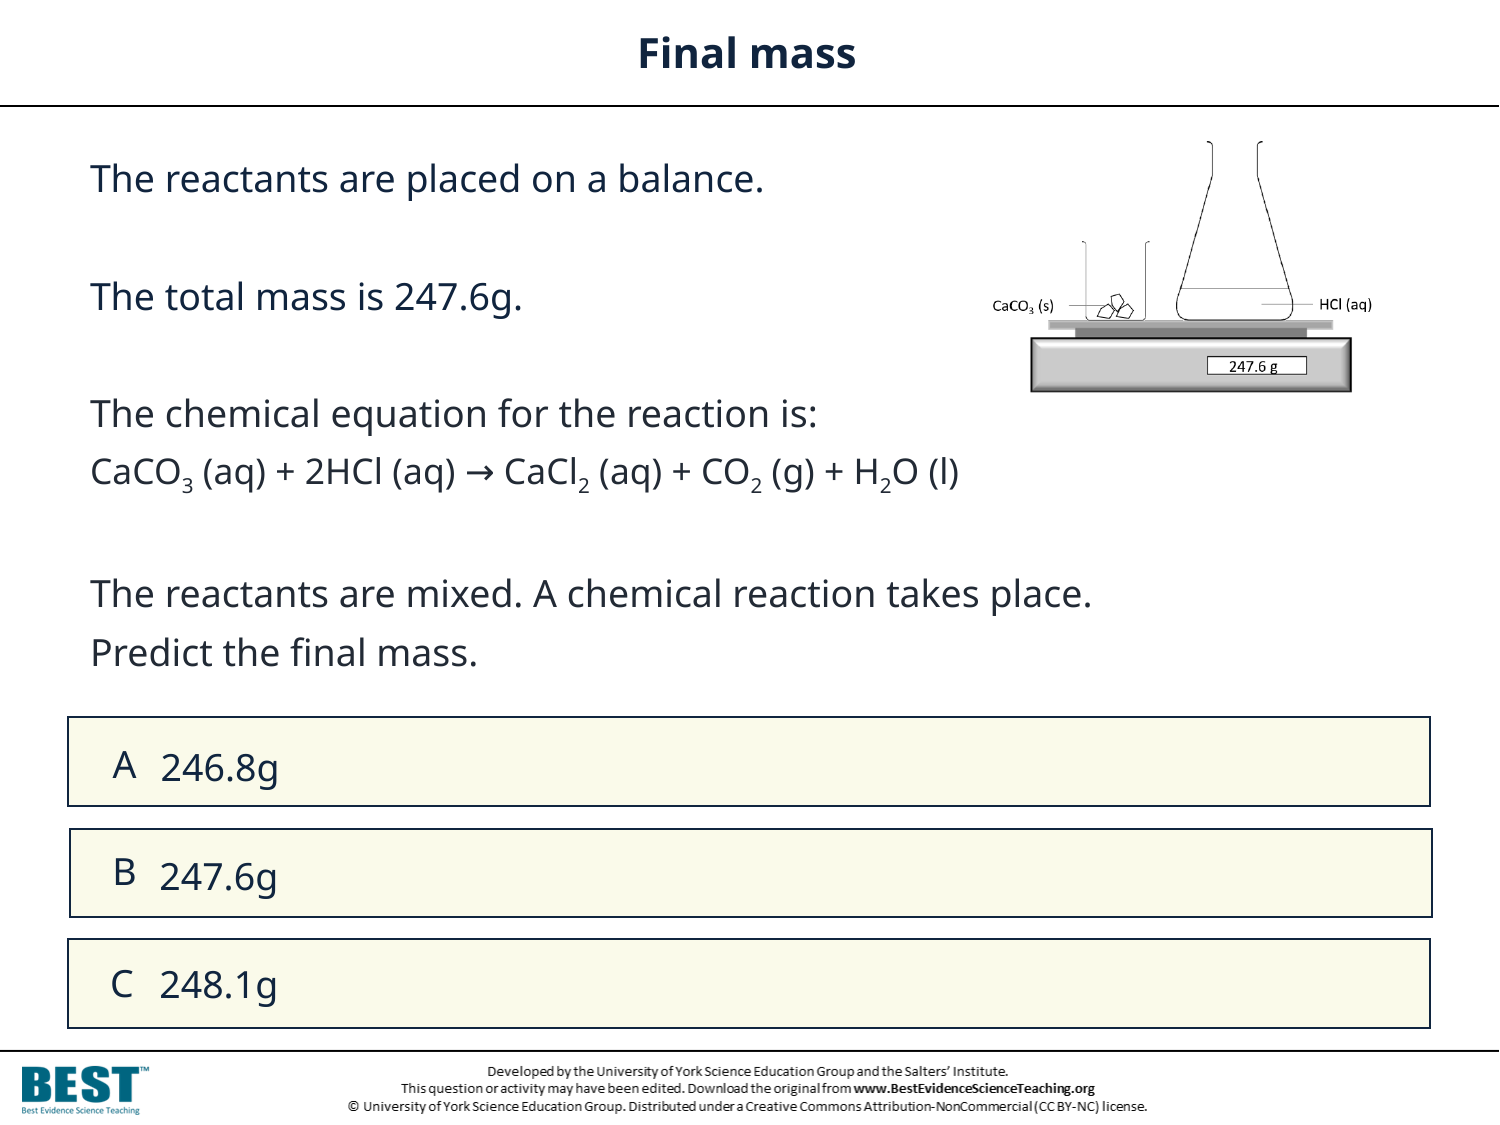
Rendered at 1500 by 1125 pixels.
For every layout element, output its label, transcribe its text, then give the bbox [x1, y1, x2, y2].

text_box Final mass [23, 4, 1471, 99]
picture [0, 105, 1500, 1125]
